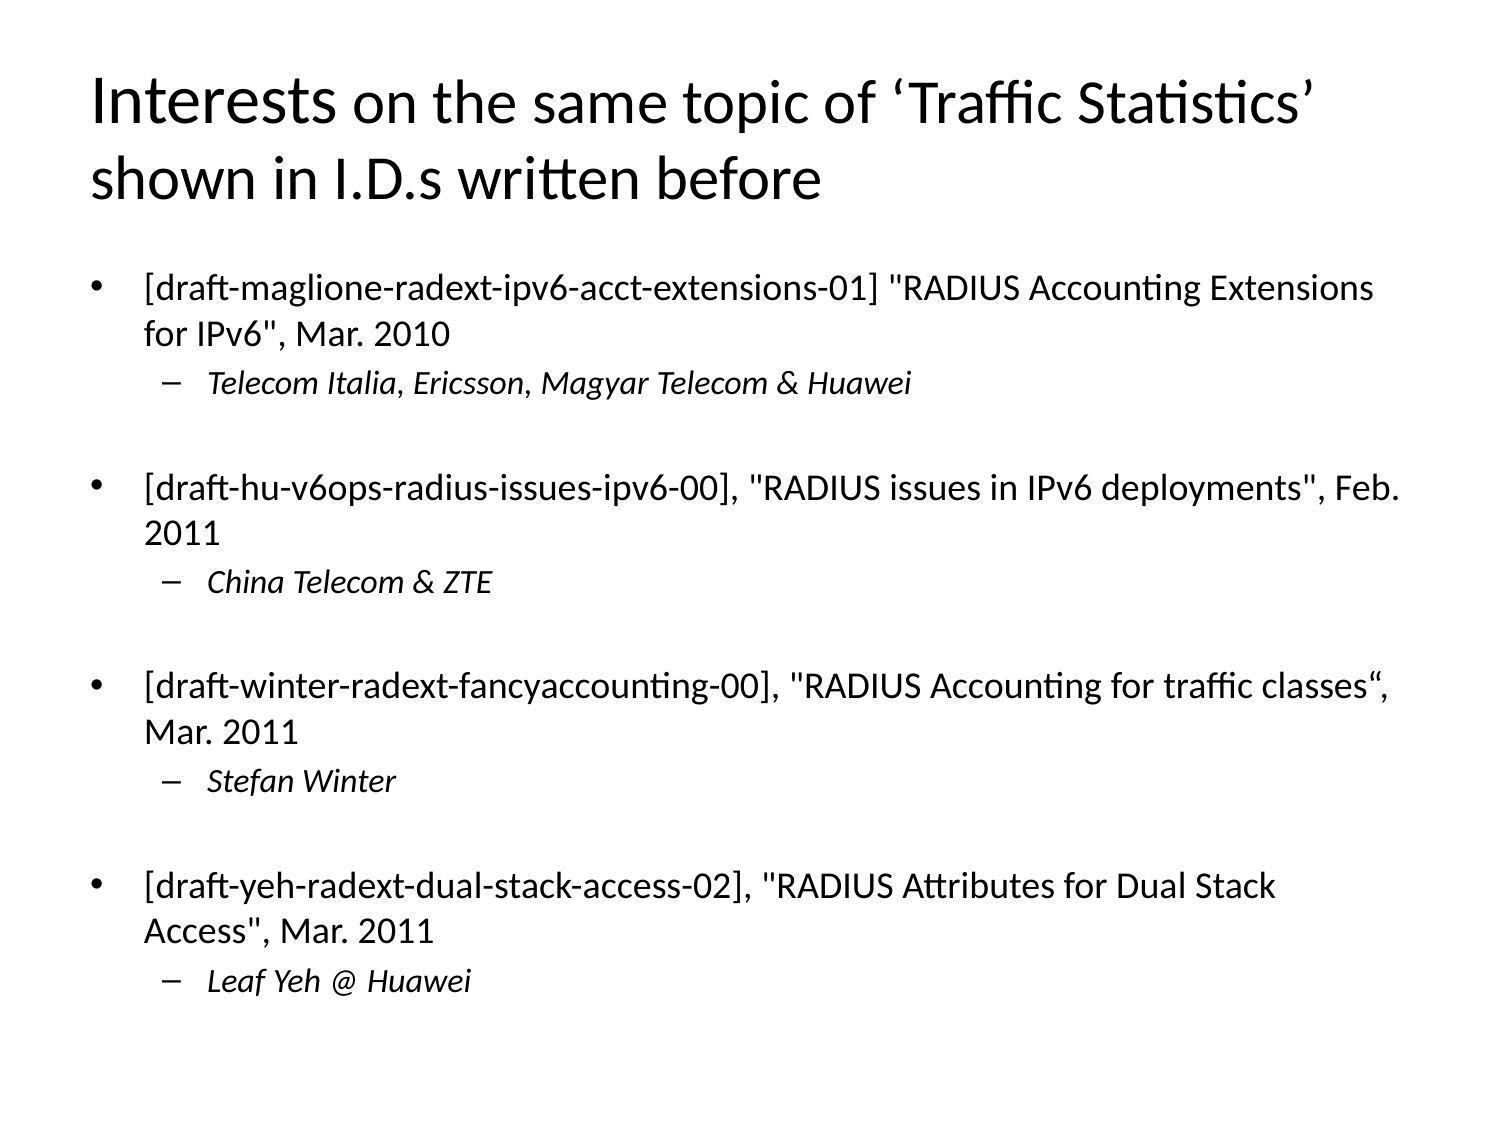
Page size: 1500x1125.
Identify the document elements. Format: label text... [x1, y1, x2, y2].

title Interests on the same topic of ‘Traffic Statistics’ shown in I.D.s written before [75, 45, 1425, 220]
list [draft-maglione-radext-ipv6-acct-extensions-01] "RADIUS Accounting Extensions for IPv6", Mar. 2010 Telecom Italia, Ericsson, Magyar Telecom & Huawei [draft-hu-v6ops-radius-issues-ipv6-00], "RADIUS issues in IPv6 deployments", Feb. 2011 China Telecom & ZTE [draft-winter-radext-fancyaccounting-00], "RADIUS Accounting for traffic classes“, Mar. 2011 Stefan Winter [draft-yeh-radext-dual-stack-access-02], "RADIUS Attributes for Dual Stack Access", Mar. 2011 Leaf Yeh @ Huawei [75, 255, 1425, 1012]
